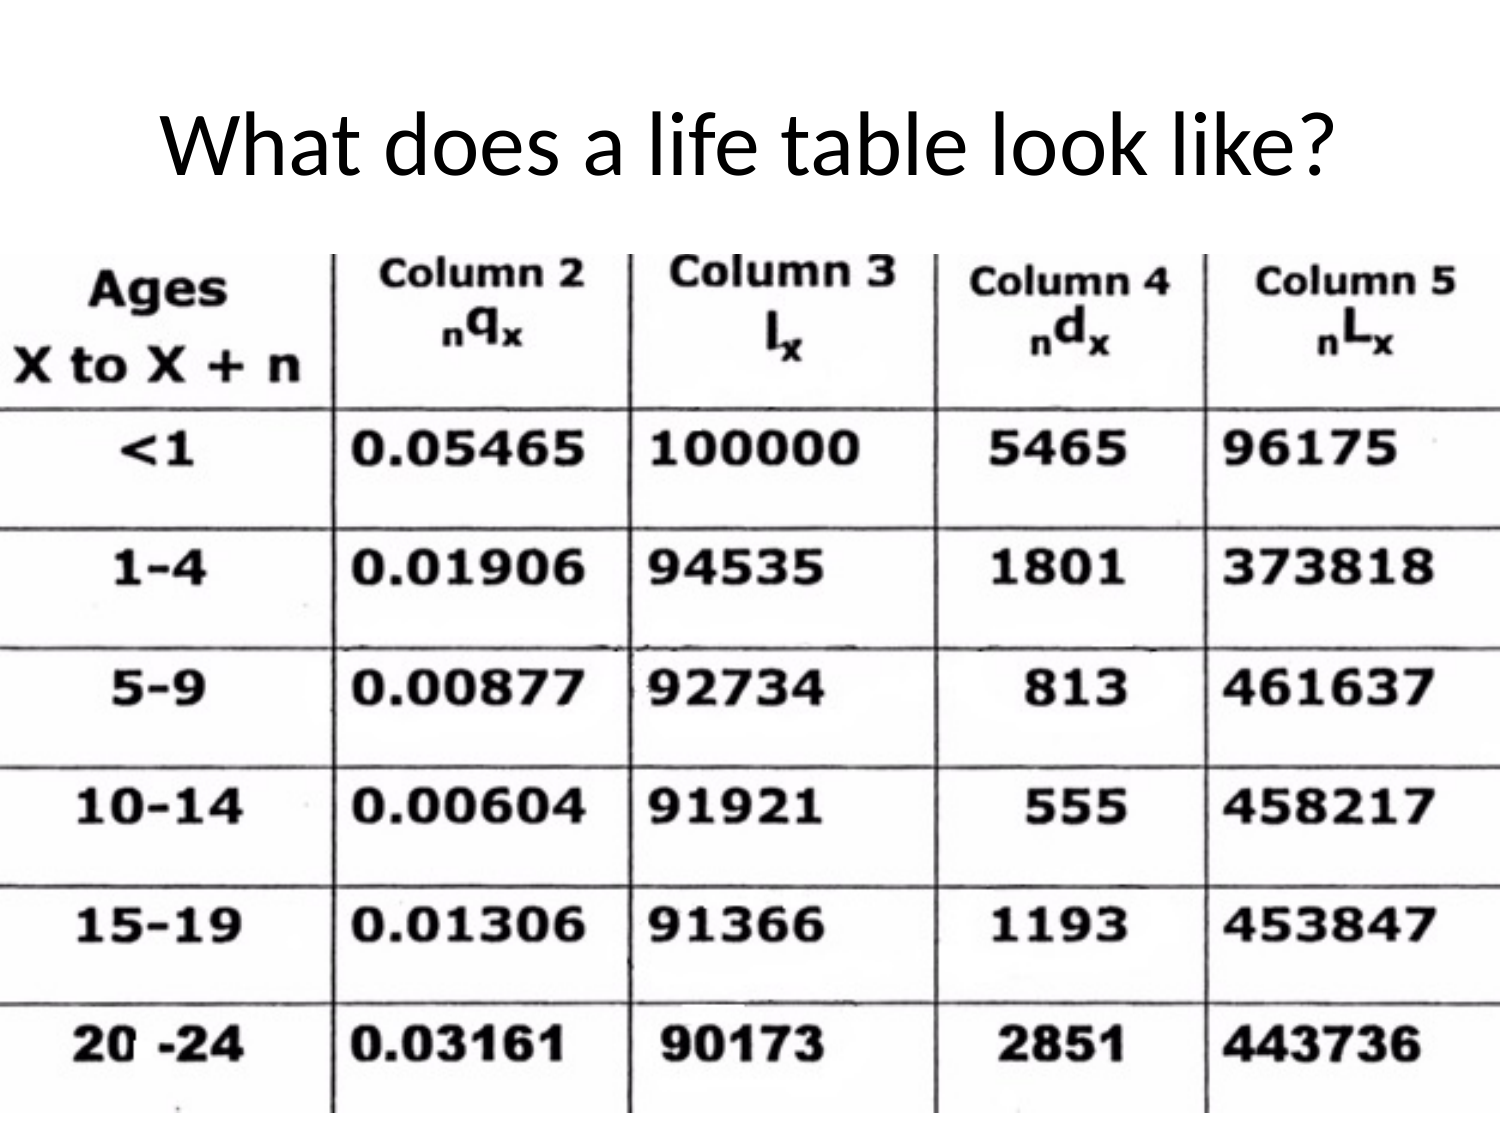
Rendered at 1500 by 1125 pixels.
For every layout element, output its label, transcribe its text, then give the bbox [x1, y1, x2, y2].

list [0, 254, 1500, 1113]
title What does a life table look like? [75, 45, 1425, 233]
